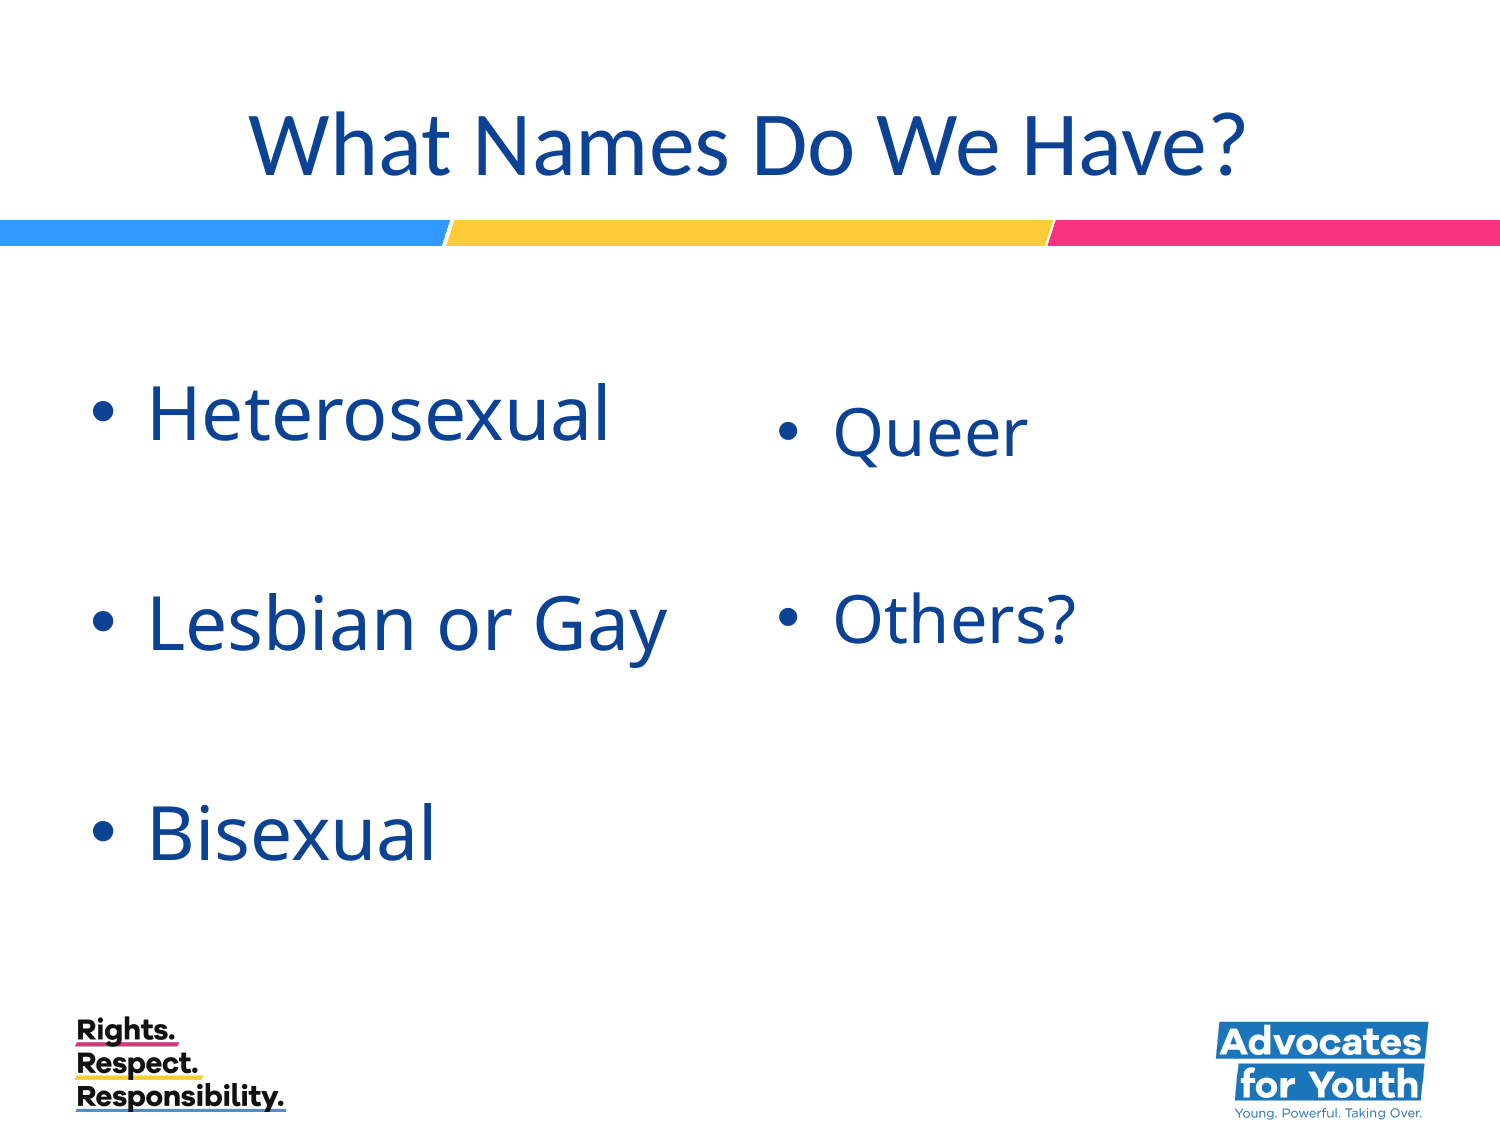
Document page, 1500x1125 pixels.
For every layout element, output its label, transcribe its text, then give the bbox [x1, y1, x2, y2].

list Heterosexual Lesbian or Gay Bisexual [75, 357, 739, 1100]
picture [0, 207, 1500, 258]
list Queer Others? [761, 382, 1425, 1125]
title What Names Do We Have? [75, 45, 1425, 233]
